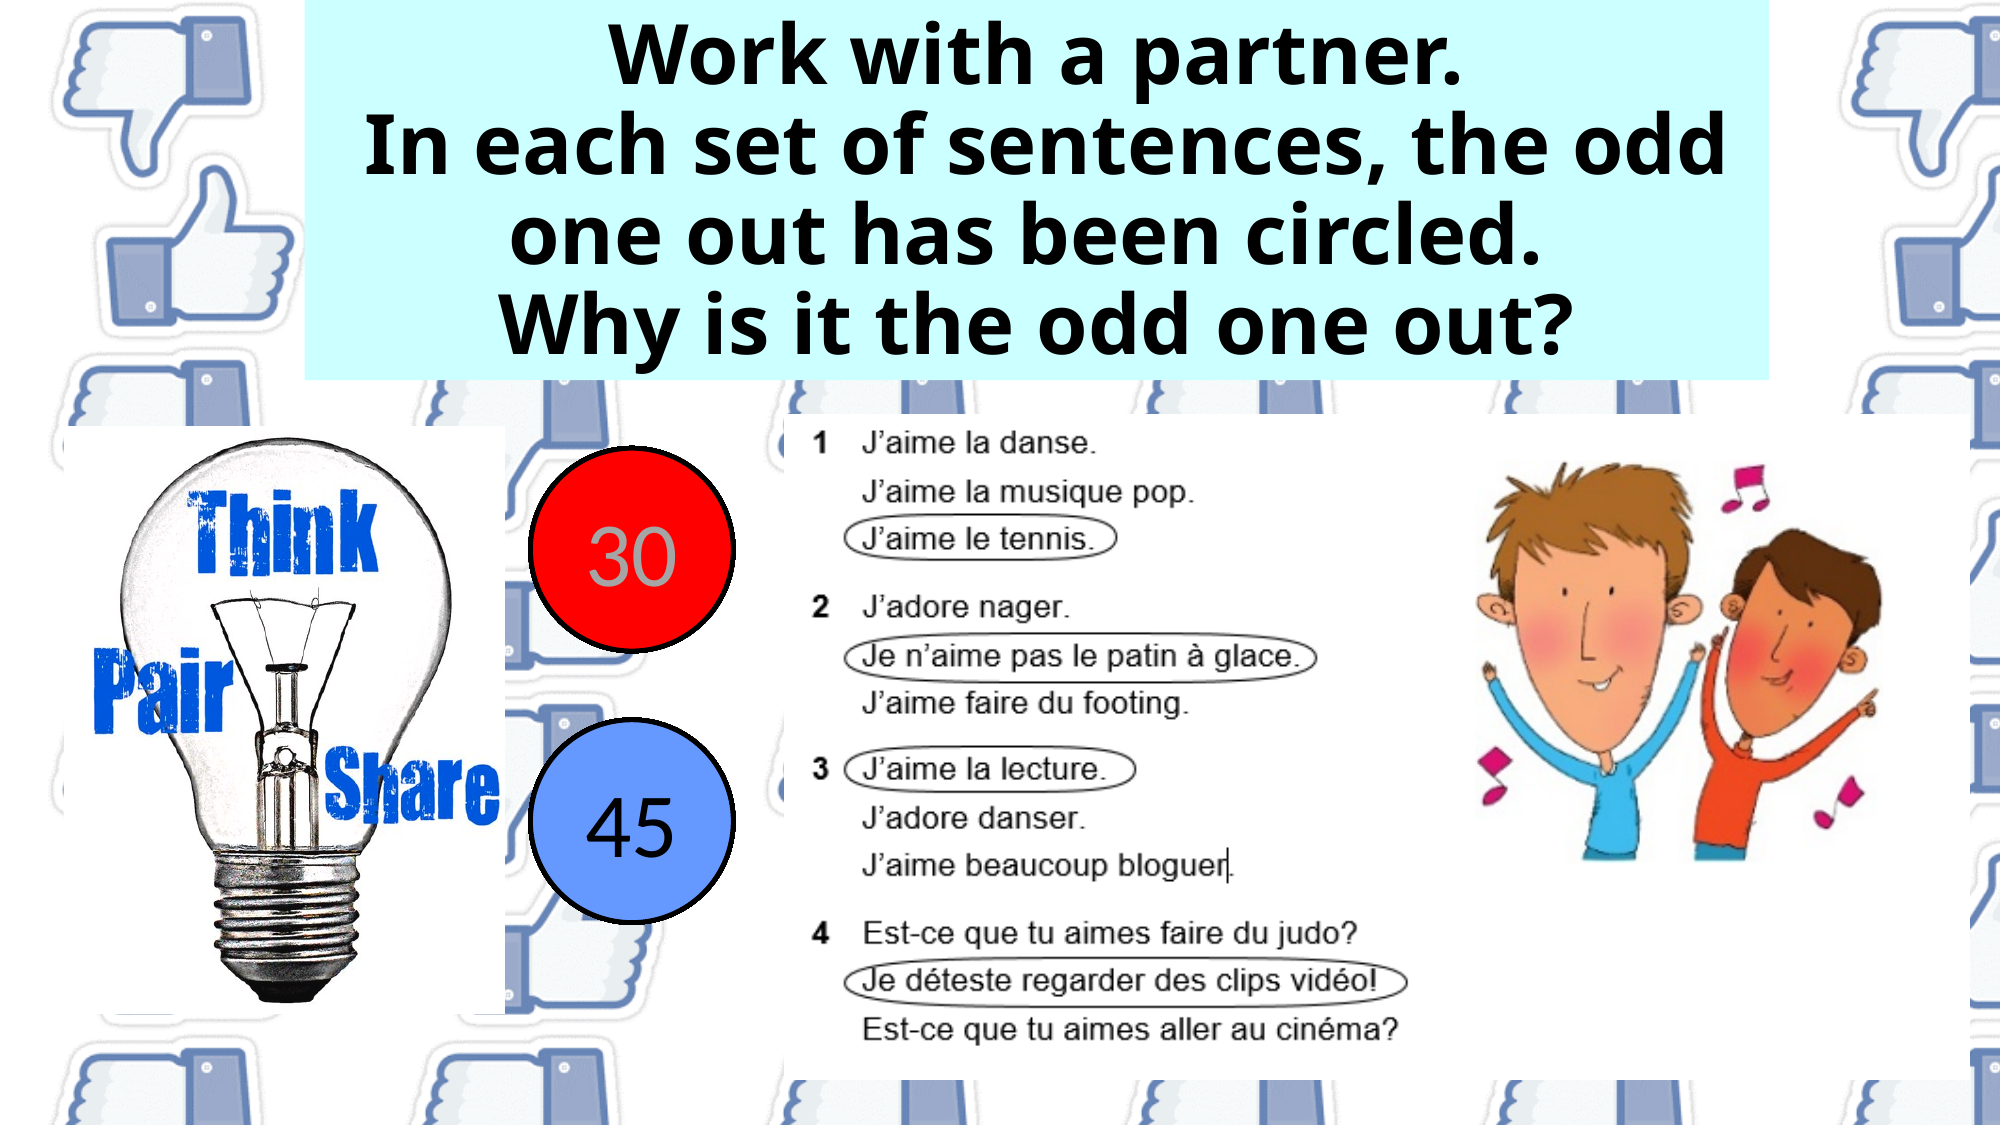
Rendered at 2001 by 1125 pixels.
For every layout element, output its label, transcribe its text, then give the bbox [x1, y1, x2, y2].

text_box 45 [530, 719, 734, 923]
text_box 30 [530, 448, 734, 651]
text_box Learning Intent: To use infinitives and definite articles to give personal opinions. [0, 0, 2000, 1125]
title Work with a partner. In each set of sentences, the odd one out has been circled. Why is it the odd one out? [304, 0, 1770, 381]
picture [784, 414, 1970, 1080]
picture [64, 425, 505, 1014]
